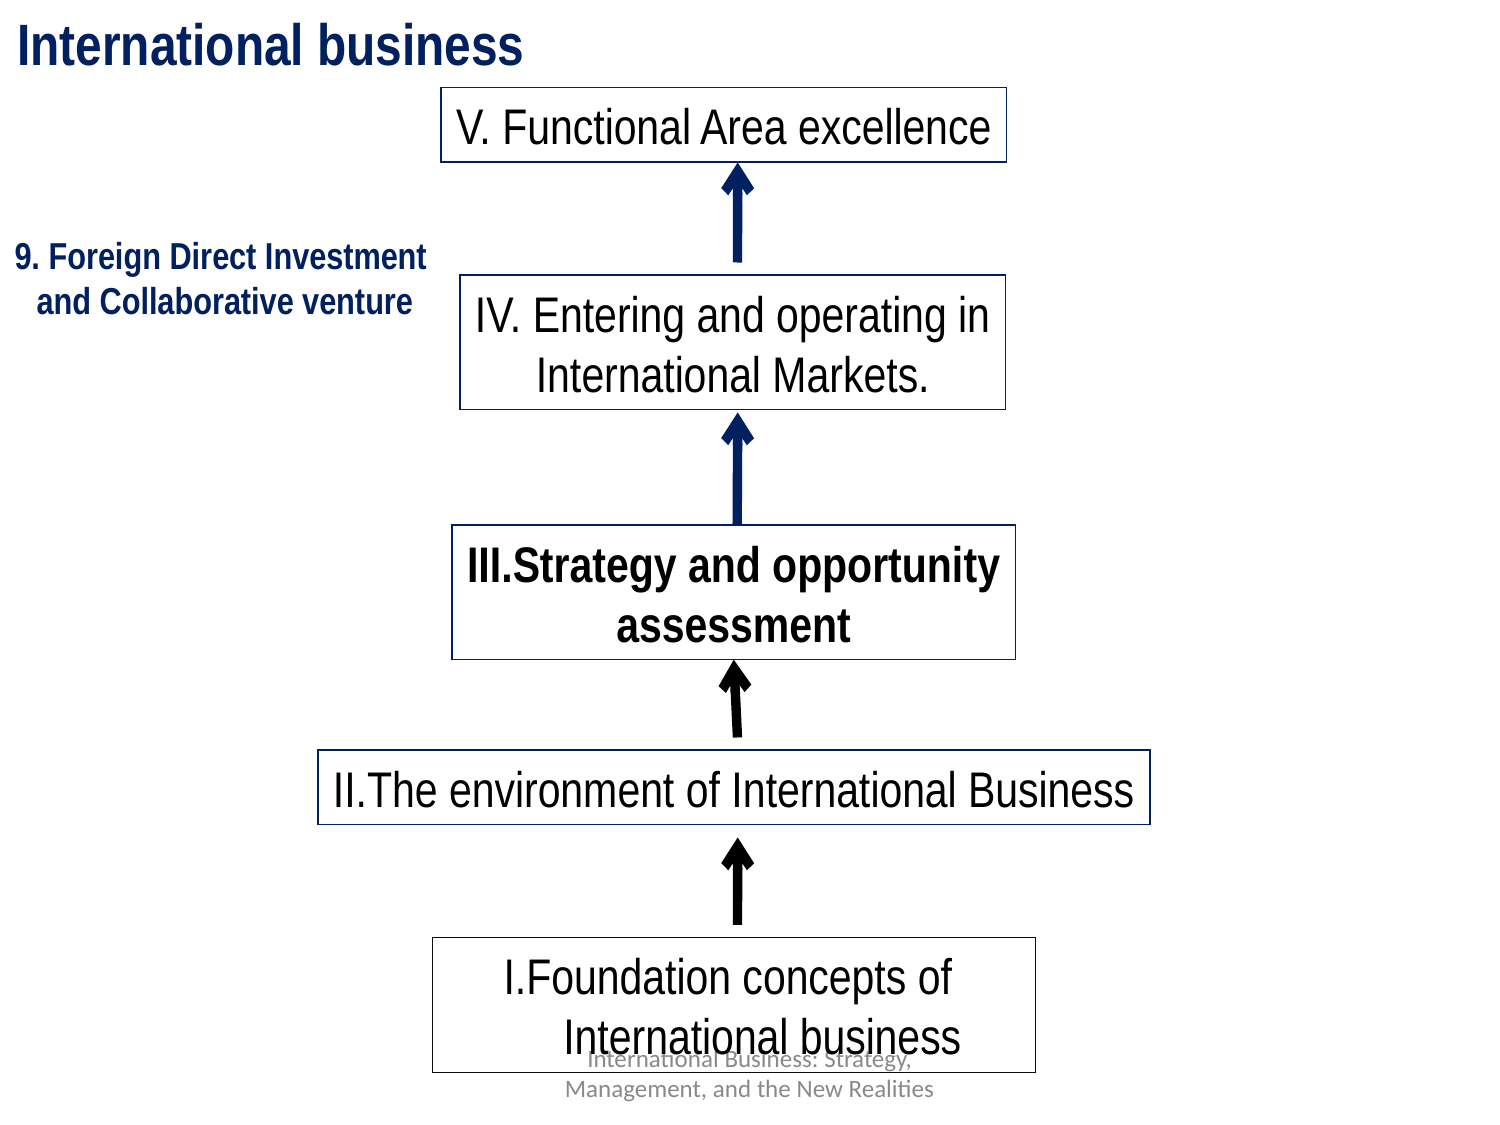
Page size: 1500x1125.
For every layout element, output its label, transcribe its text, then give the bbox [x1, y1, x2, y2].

text_box I.Foundation concepts of International business [432, 937, 1036, 1073]
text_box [733, 660, 738, 738]
text_box International business [2, 0, 540, 85]
footer International Business: Strategy, Management, and the New Realities [512, 1073, 988, 1103]
text_box V. Functional Area excellence [441, 87, 1007, 163]
text_box II.The environment of International Business [318, 749, 1151, 825]
text_box IV. Entering and operating in International Markets. [460, 274, 1006, 410]
text_box 9. Foreign Direct Investment and Collaborative venture [0, 224, 600, 330]
text_box III.Strategy and opportunity assessment [452, 524, 1016, 660]
